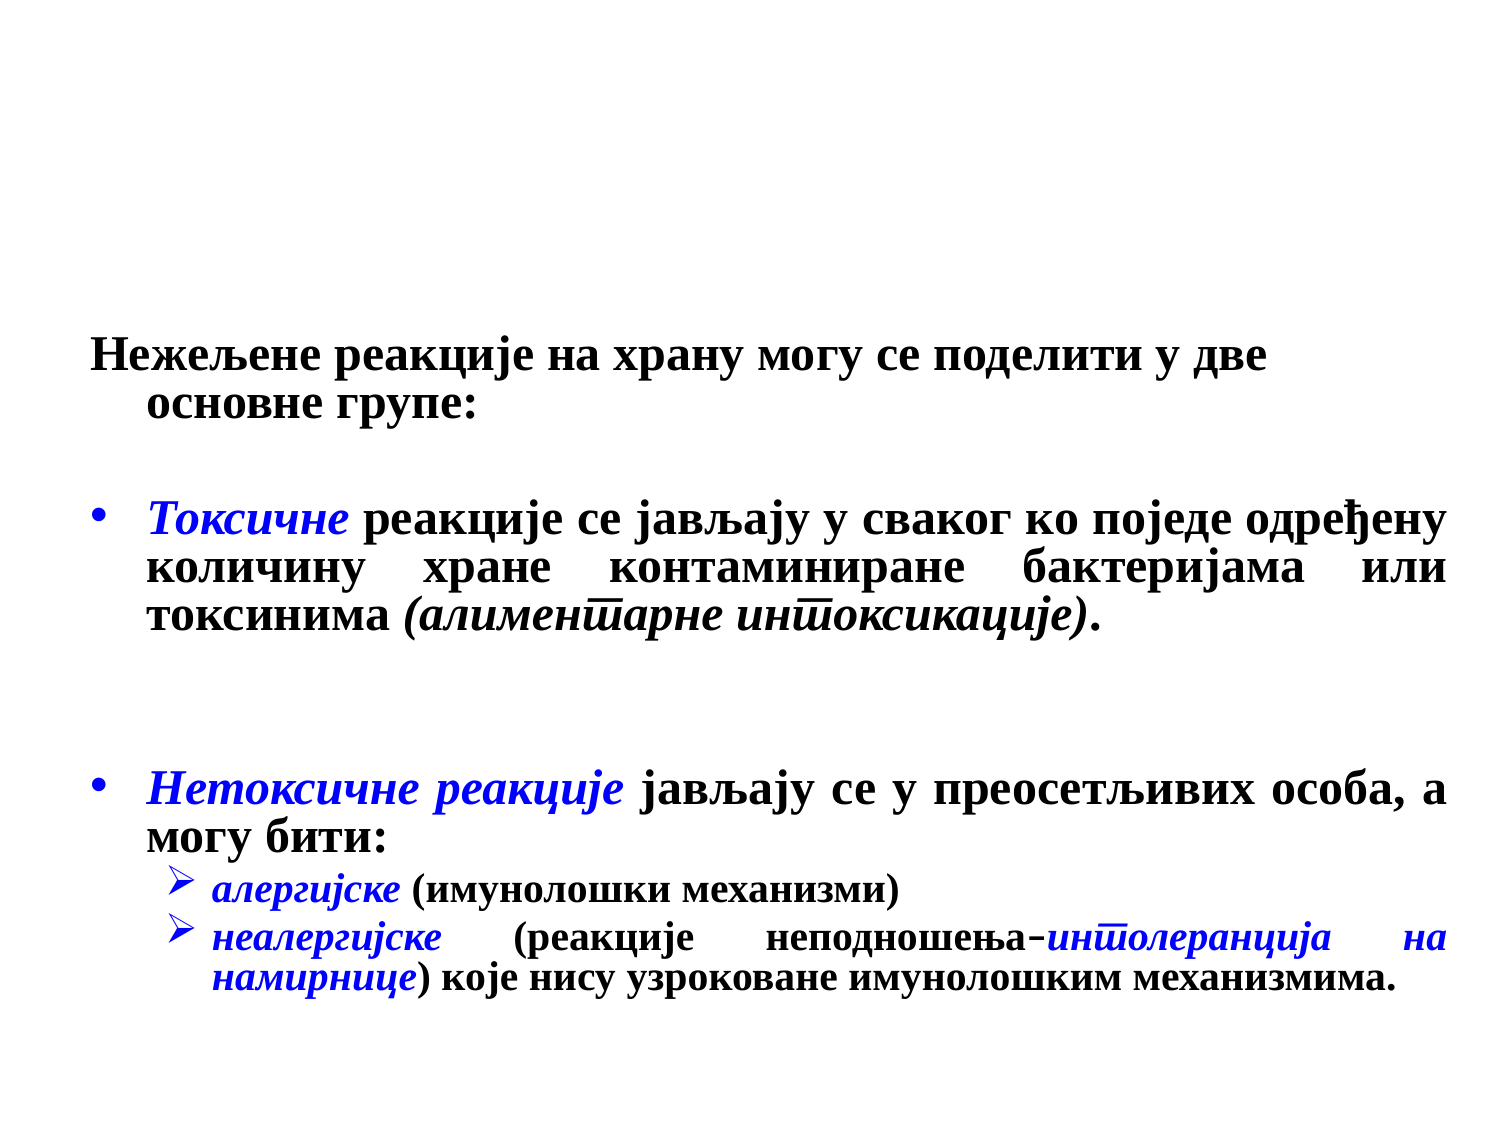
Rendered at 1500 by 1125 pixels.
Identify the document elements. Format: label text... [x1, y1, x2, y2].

list Нежељене реакције на храну могу се поделити у две основне групе: Токсичне реакције се јављају у сваког ко поједе одређену количину хране контаминиране бактеријама или токсинима (алиментарне интоксикације). Нетоксичне реакције јављају се у преосетљивих особа, а могу бити: алергијске (имунолошки механизми) неалергијске (реакције неподношења–интолеранција на намирнице) које нису узроковане имунолошким механизмима. [75, 324, 1463, 1038]
